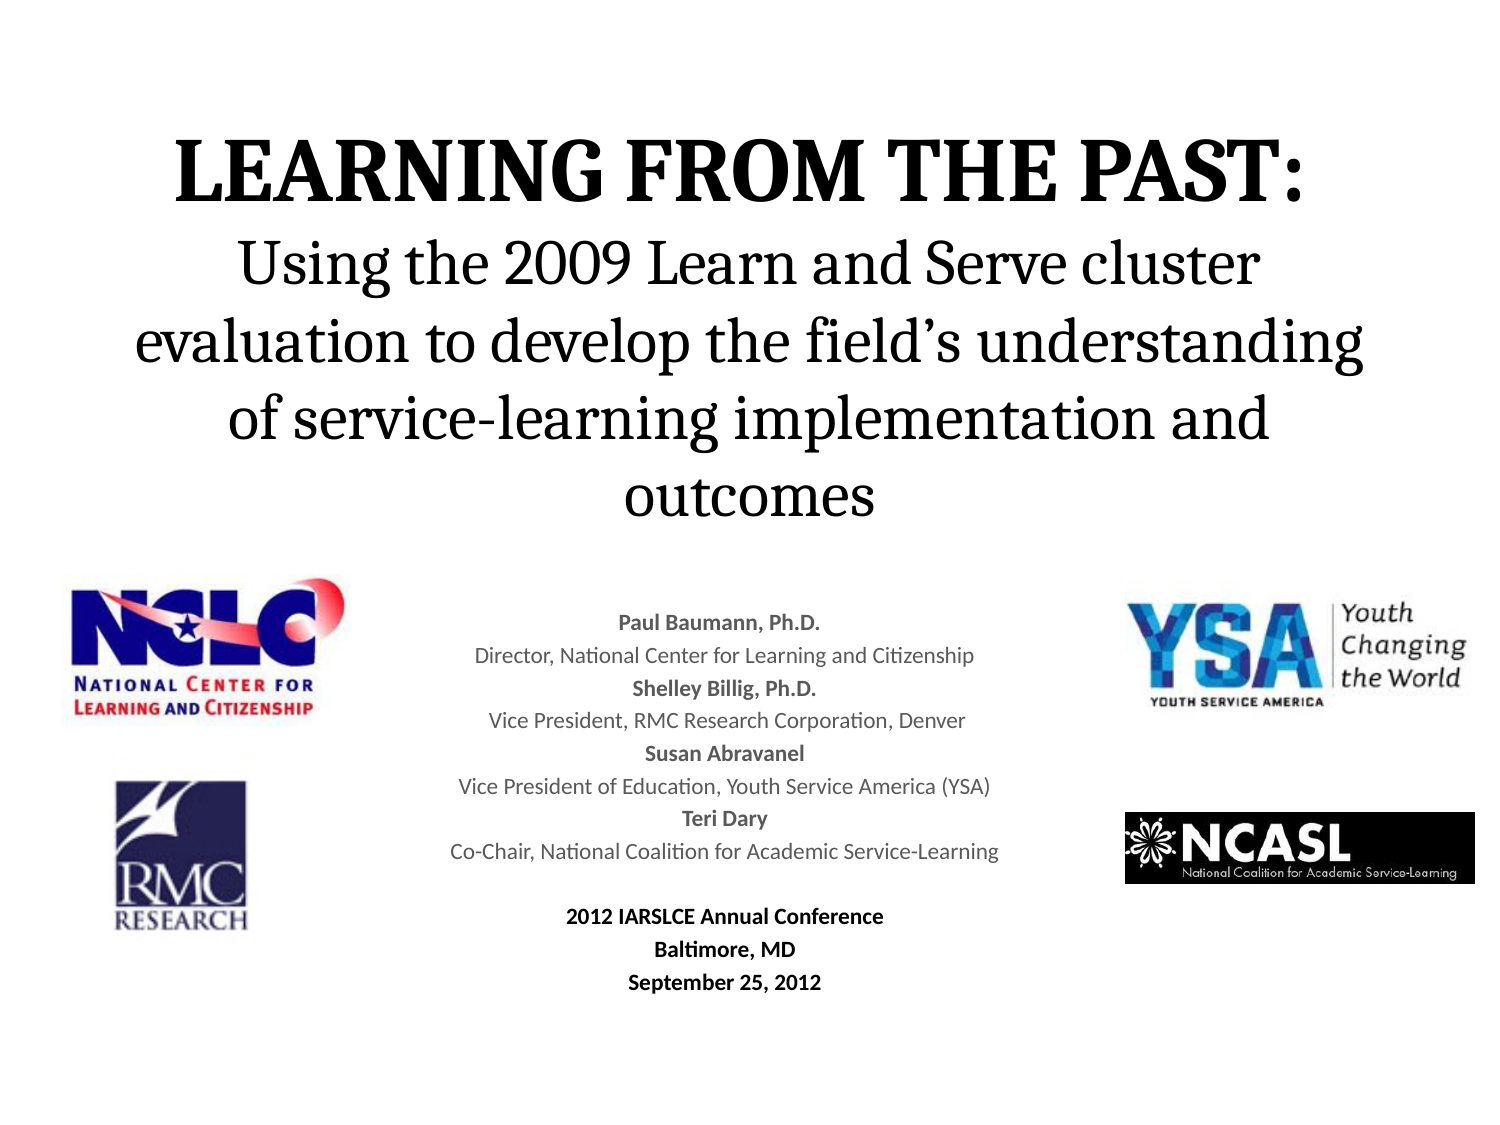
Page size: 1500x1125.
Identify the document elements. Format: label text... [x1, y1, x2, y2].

subtitle Paul Baumann, Ph.D. Director, National Center for Learning and Citizenship Shelley Billig, Ph.D. Vice President, RMC Research Corporation, Denver Susan Abravanel Vice President of Education, Youth Service America (YSA) Teri Dary Co-Chair, National Coalition for Academic Service-Learning 2012 IARSLCE Annual Conference Baltimore, MD September 25, 2012 [293, 599, 1251, 1013]
picture [74, 737, 292, 1058]
picture [62, 574, 351, 727]
picture [1124, 812, 1476, 884]
title Learning From the Past: Using the 2009 Learn and Serve cluster evaluation to develop the field’s understanding of service-learning implementation and outcomes [112, 99, 1388, 599]
picture [1124, 512, 1471, 801]
